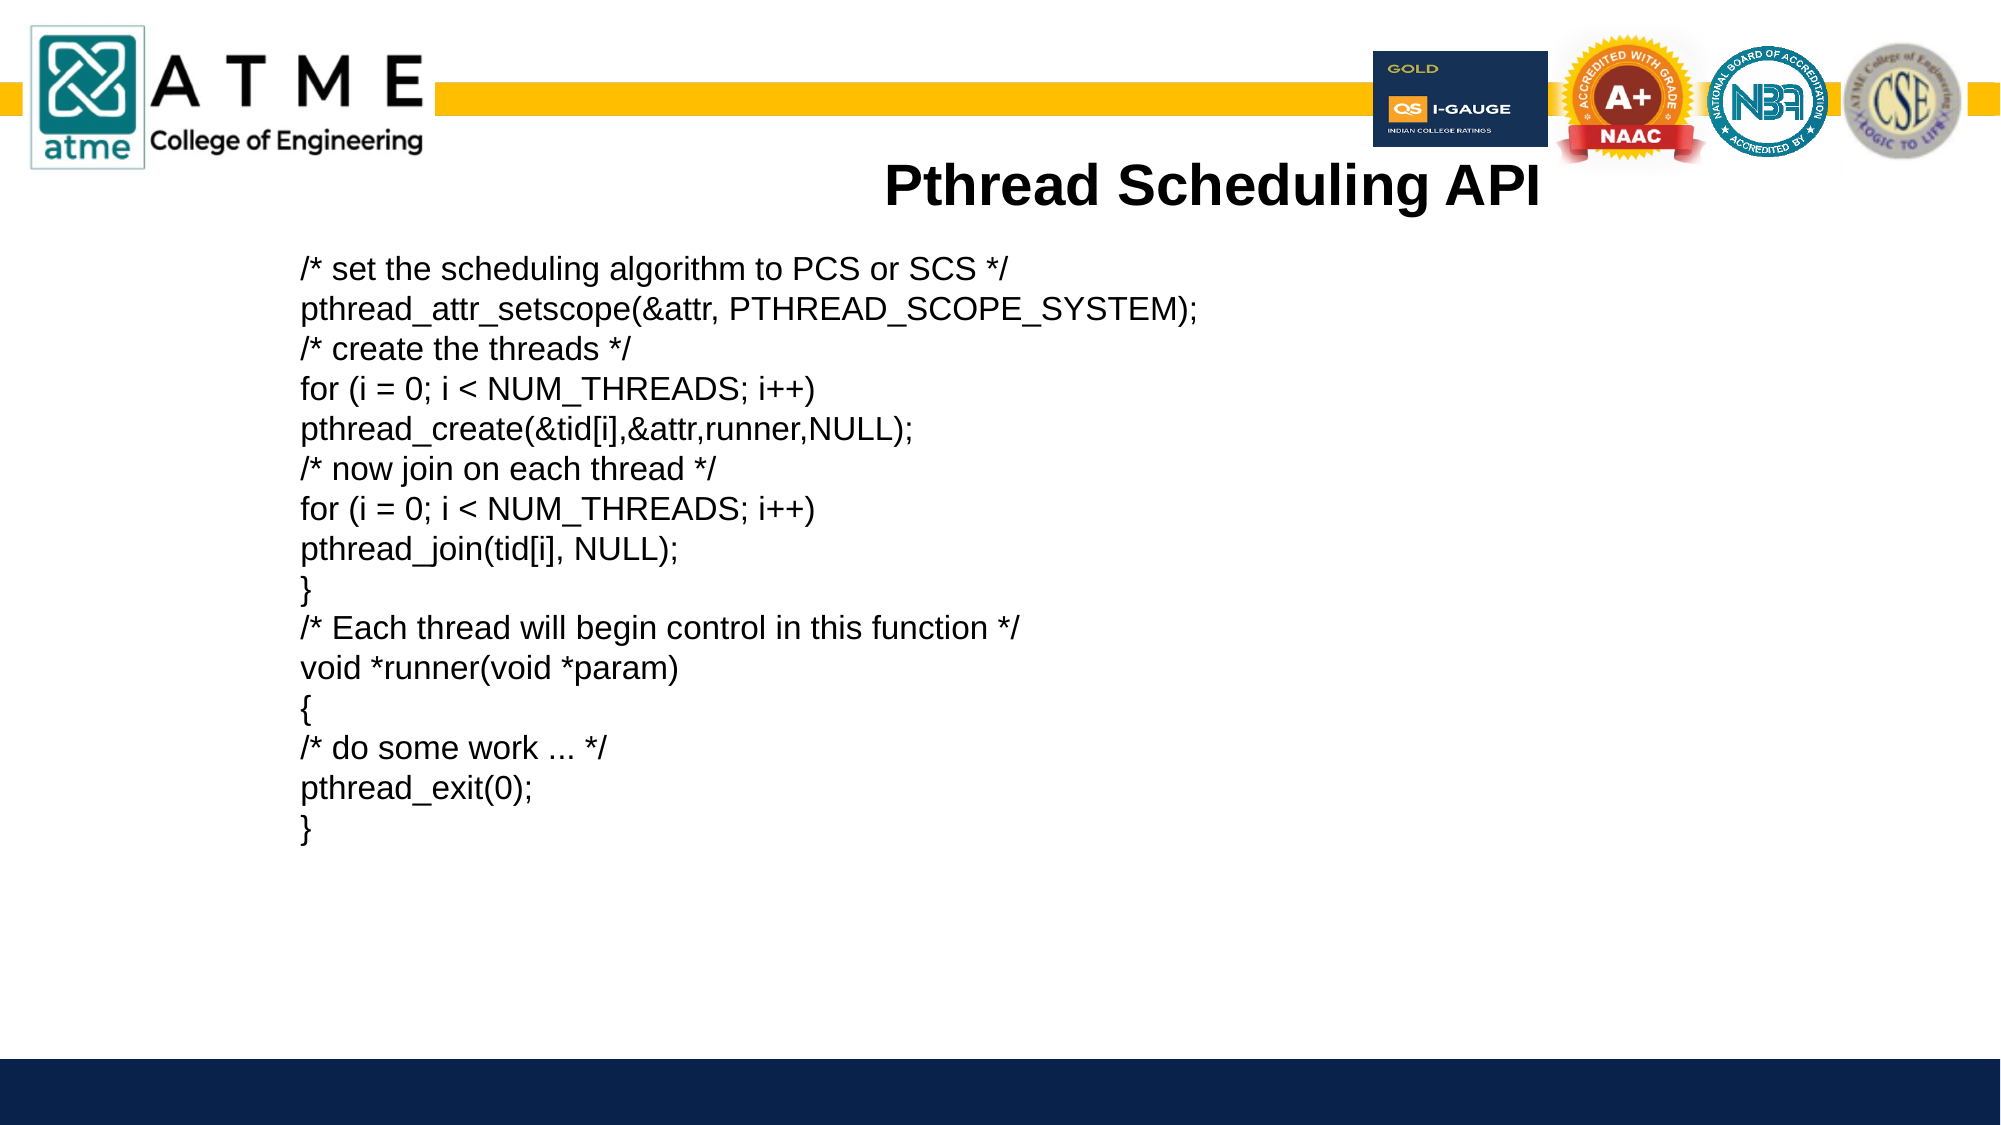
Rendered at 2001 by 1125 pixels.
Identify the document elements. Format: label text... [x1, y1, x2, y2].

picture [0, 1059, 2001, 1125]
picture [22, 15, 435, 178]
text_box /* set the scheduling algorithm to PCS or SCS */ pthread_attr_setscope(&attr, PTHREAD_SCOPE_SYSTEM); /* create the threads */ for (i = 0; i < NUM_THREADS; i++) pthread_create(&tid[i],&attr,runner,NULL); /* now join on each thread */ for (i = 0; i < NUM_THREADS; i++) pthread_join(tid[i], NULL); } /* Each thread will begin control in this function */ void *runner(void *param) { /* do some work ... */ pthread_exit(0); } [285, 239, 1215, 854]
picture [1840, 26, 1968, 176]
text_box Pthread Scheduling API [869, 139, 1558, 225]
picture [1373, 20, 1828, 180]
